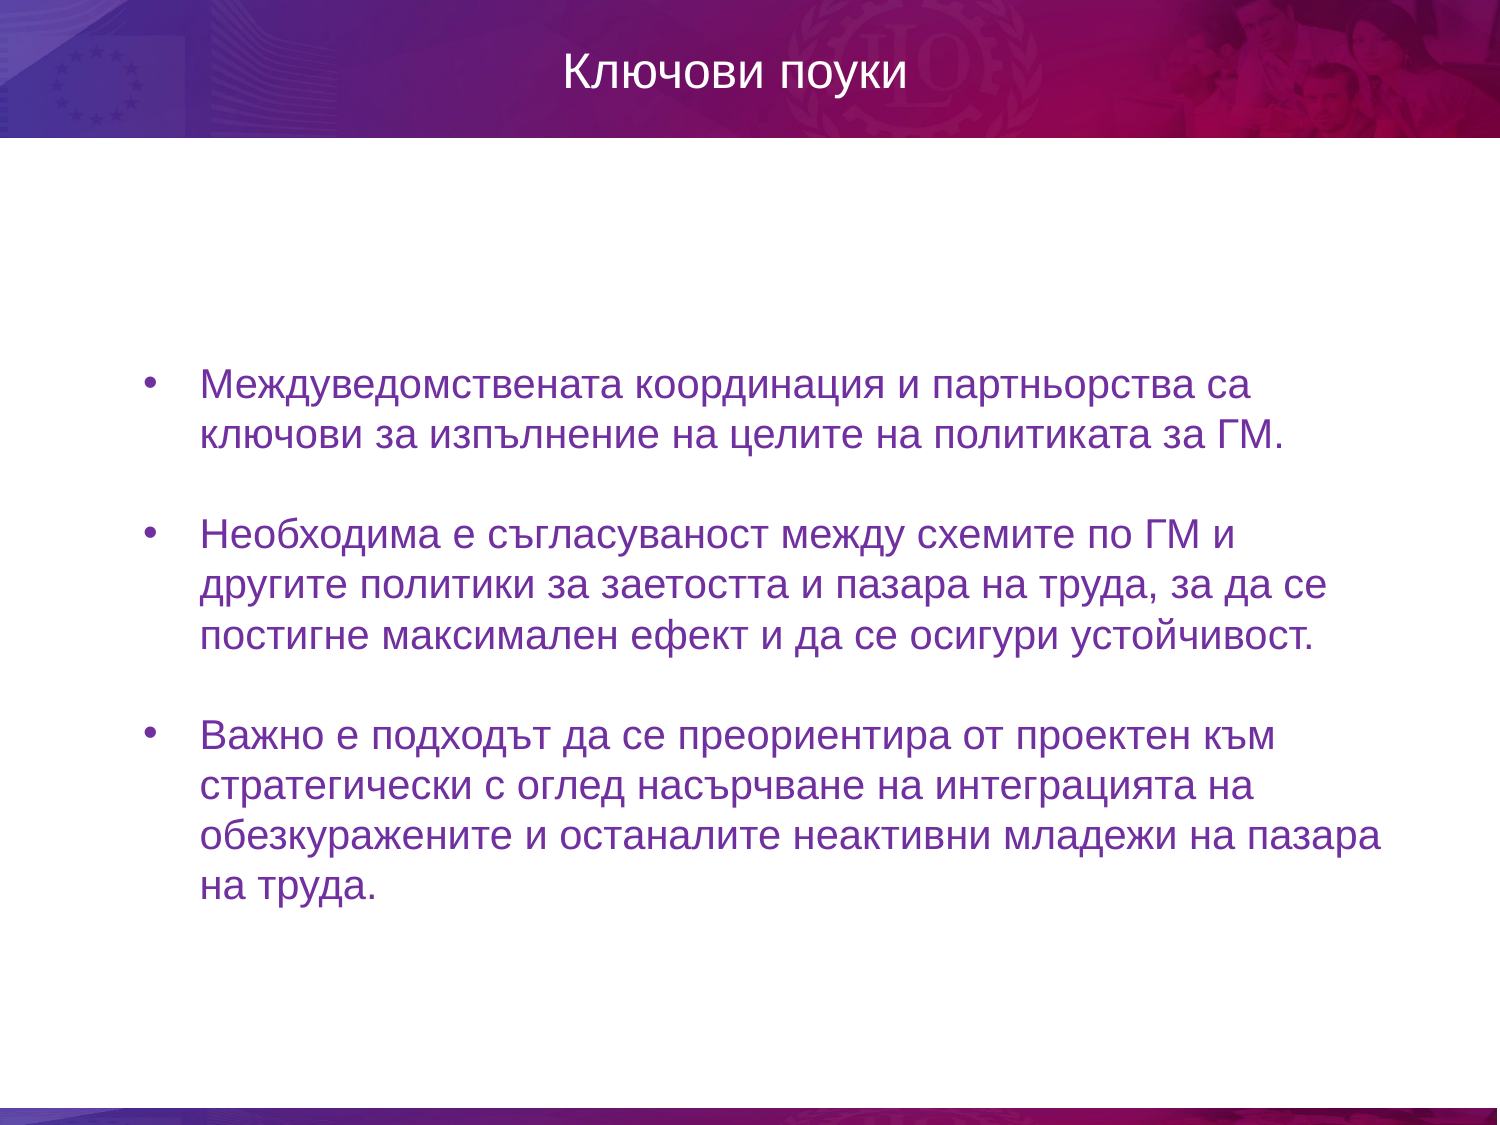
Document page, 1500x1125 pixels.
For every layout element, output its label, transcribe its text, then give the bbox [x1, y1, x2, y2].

picture [0, 1108, 1497, 1125]
text_box Междуведомствената координация и партньорства са ключови за изпълнение на целите на политиката за ГМ. Необходима е съгласуваност между схемите по ГМ и другите политики за заетостта и пазара на труда, за да се постигне максимален ефект и да се осигури устойчивост. Важно е подходът да се преориентира от проектен към стратегически с оглед насърчване на интеграцията на обезкуражените и останалите неактивни младежи на пазара на труда. [135, 349, 1400, 915]
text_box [0, 0, 1500, 138]
